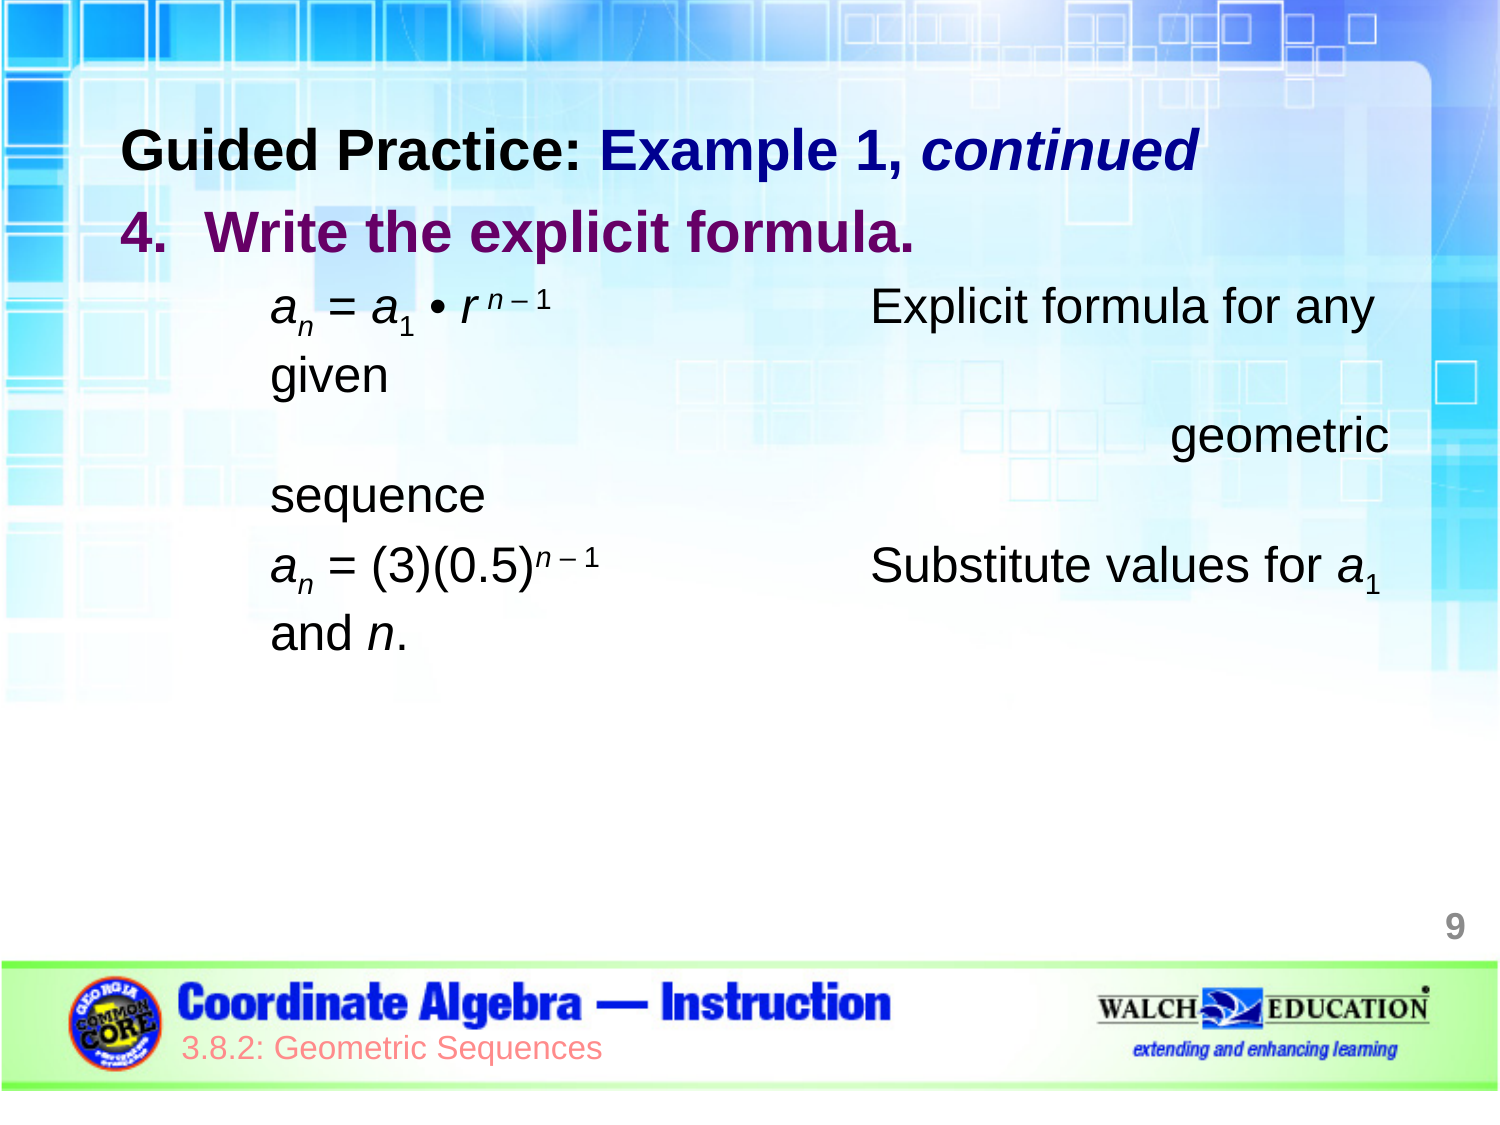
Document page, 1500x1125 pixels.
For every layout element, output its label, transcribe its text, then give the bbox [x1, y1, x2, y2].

subtitle Guided Practice: Example 1, continued Write the explicit formula. an = a1 • r n – 1 Explicit formula for any given geometric sequence an = (3)(0.5)n – 1 Substitute values for a1 and n. [105, 105, 1415, 925]
footer 3.8.2: Geometric Sequences [166, 1024, 1080, 1069]
picture [1, 0, 1500, 1091]
slide_number 9 [1361, 901, 1481, 949]
